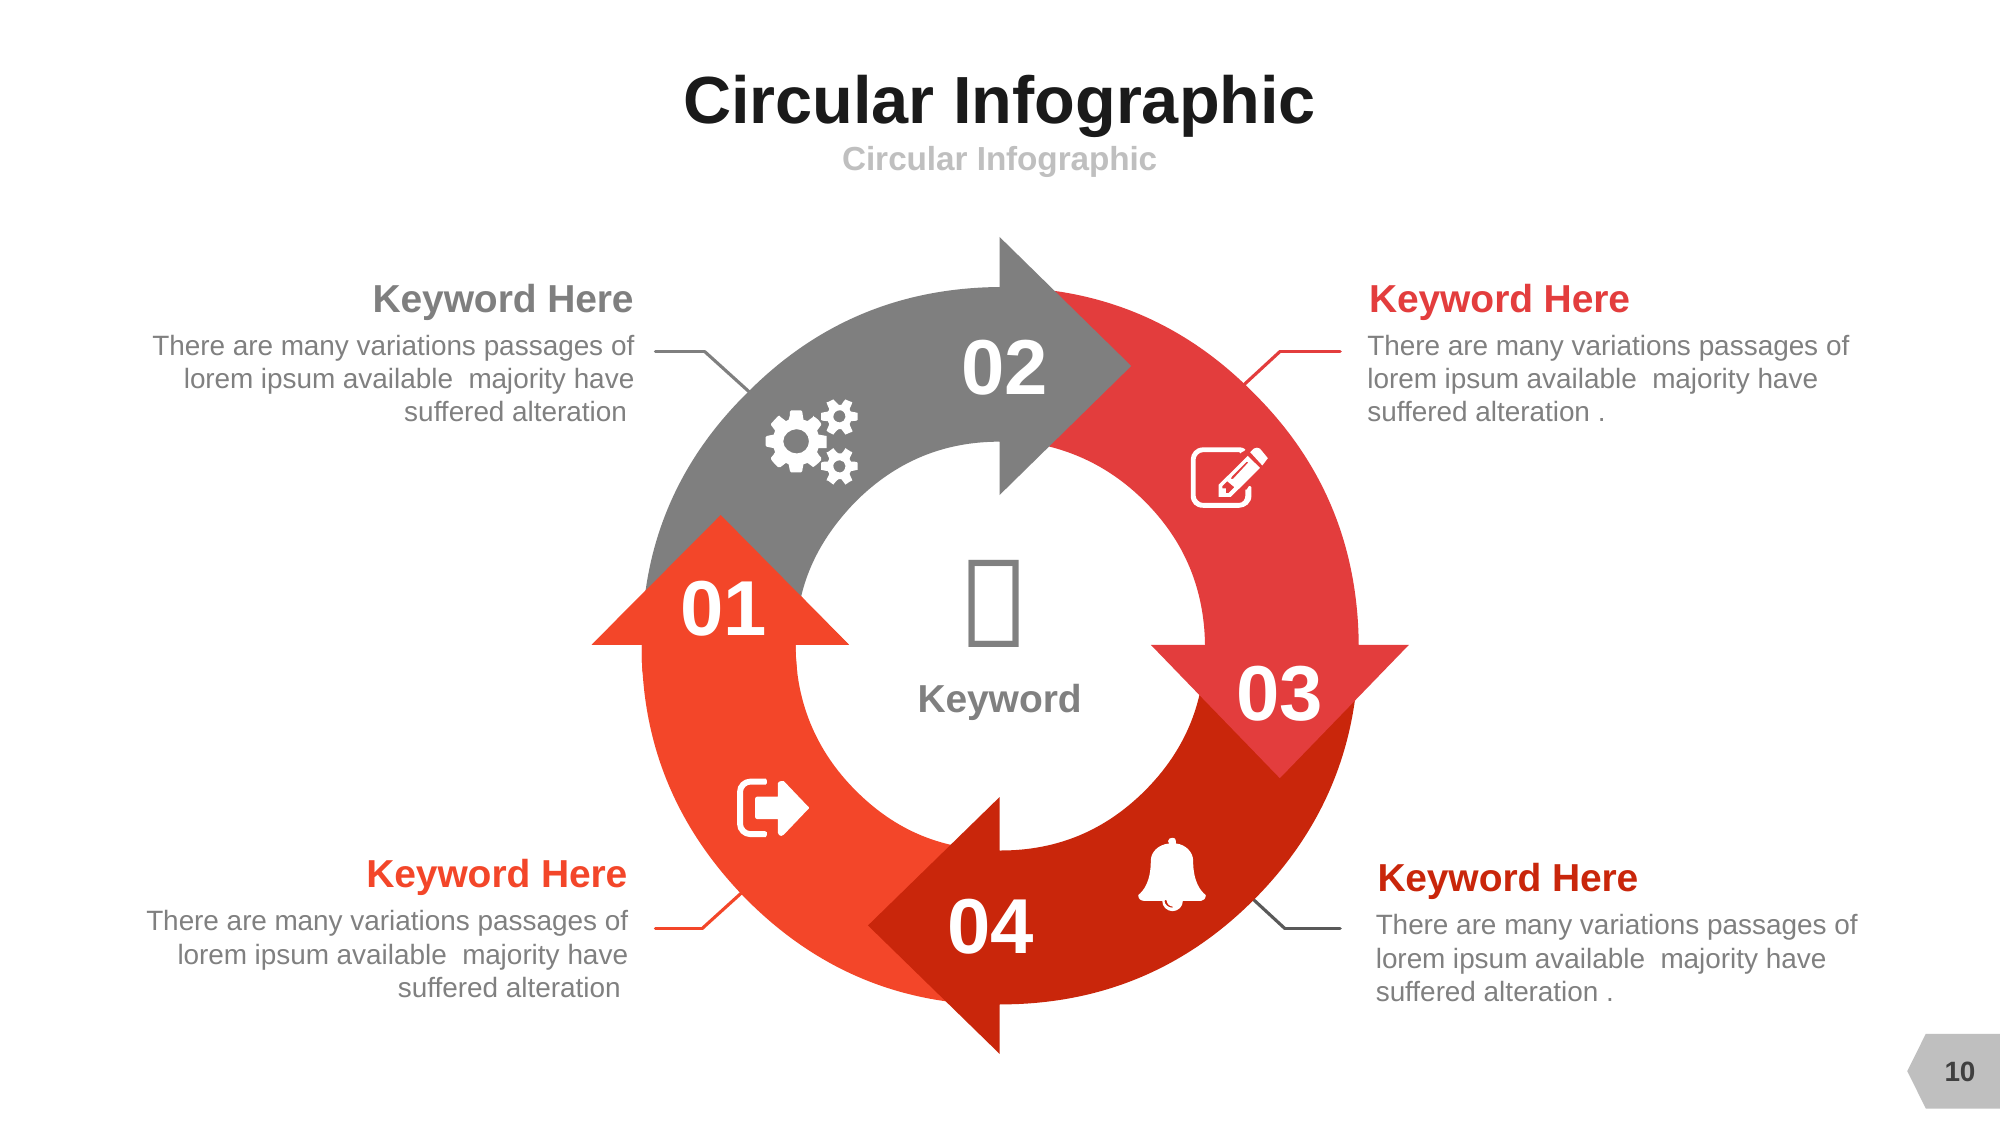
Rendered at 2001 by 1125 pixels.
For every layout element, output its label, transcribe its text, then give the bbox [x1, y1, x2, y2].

text_box [1239, 736, 1321, 779]
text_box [136, 272, 635, 429]
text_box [1367, 272, 1866, 429]
text_box [867, 696, 1355, 1054]
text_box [916, 517, 1083, 721]
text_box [1227, 350, 1341, 400]
text_box [765, 399, 858, 485]
text_box [755, 781, 809, 836]
text_box [645, 236, 1132, 596]
text_box [1250, 447, 1268, 466]
slide_number 10 [1909, 1040, 2000, 1101]
list Circular Infographic [549, 135, 1450, 180]
text_box [1138, 837, 1206, 912]
text_box 04 [947, 875, 1035, 969]
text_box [655, 351, 758, 400]
text_box [591, 515, 849, 673]
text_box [130, 848, 629, 1005]
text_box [1375, 852, 1874, 1009]
text_box [1218, 455, 1260, 497]
text_box [737, 778, 767, 838]
title Circular Infographic [383, 58, 1617, 136]
text_box [642, 673, 950, 1002]
text_box [1190, 447, 1252, 508]
text_box 02 [960, 316, 1048, 410]
text_box 03 [1236, 641, 1323, 736]
text_box [1050, 290, 1409, 734]
text_box 01 [680, 557, 768, 652]
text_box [655, 880, 756, 929]
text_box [1232, 879, 1341, 929]
